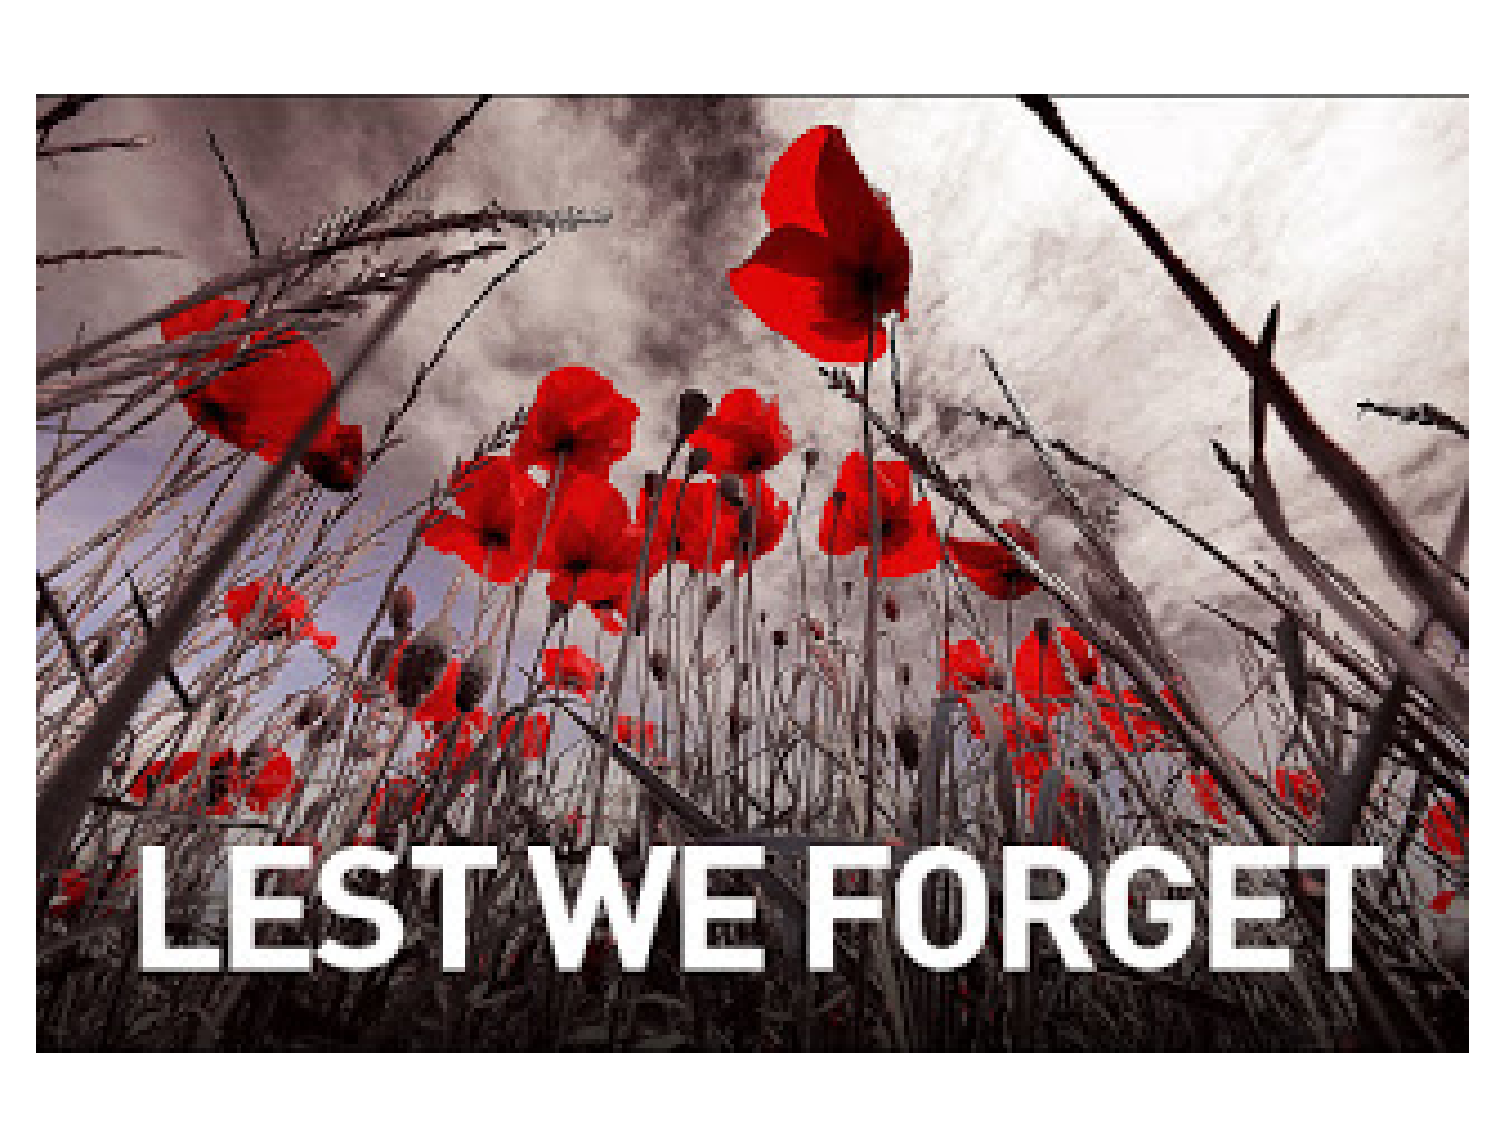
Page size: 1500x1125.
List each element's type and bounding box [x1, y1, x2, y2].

picture [36, 94, 1469, 1053]
